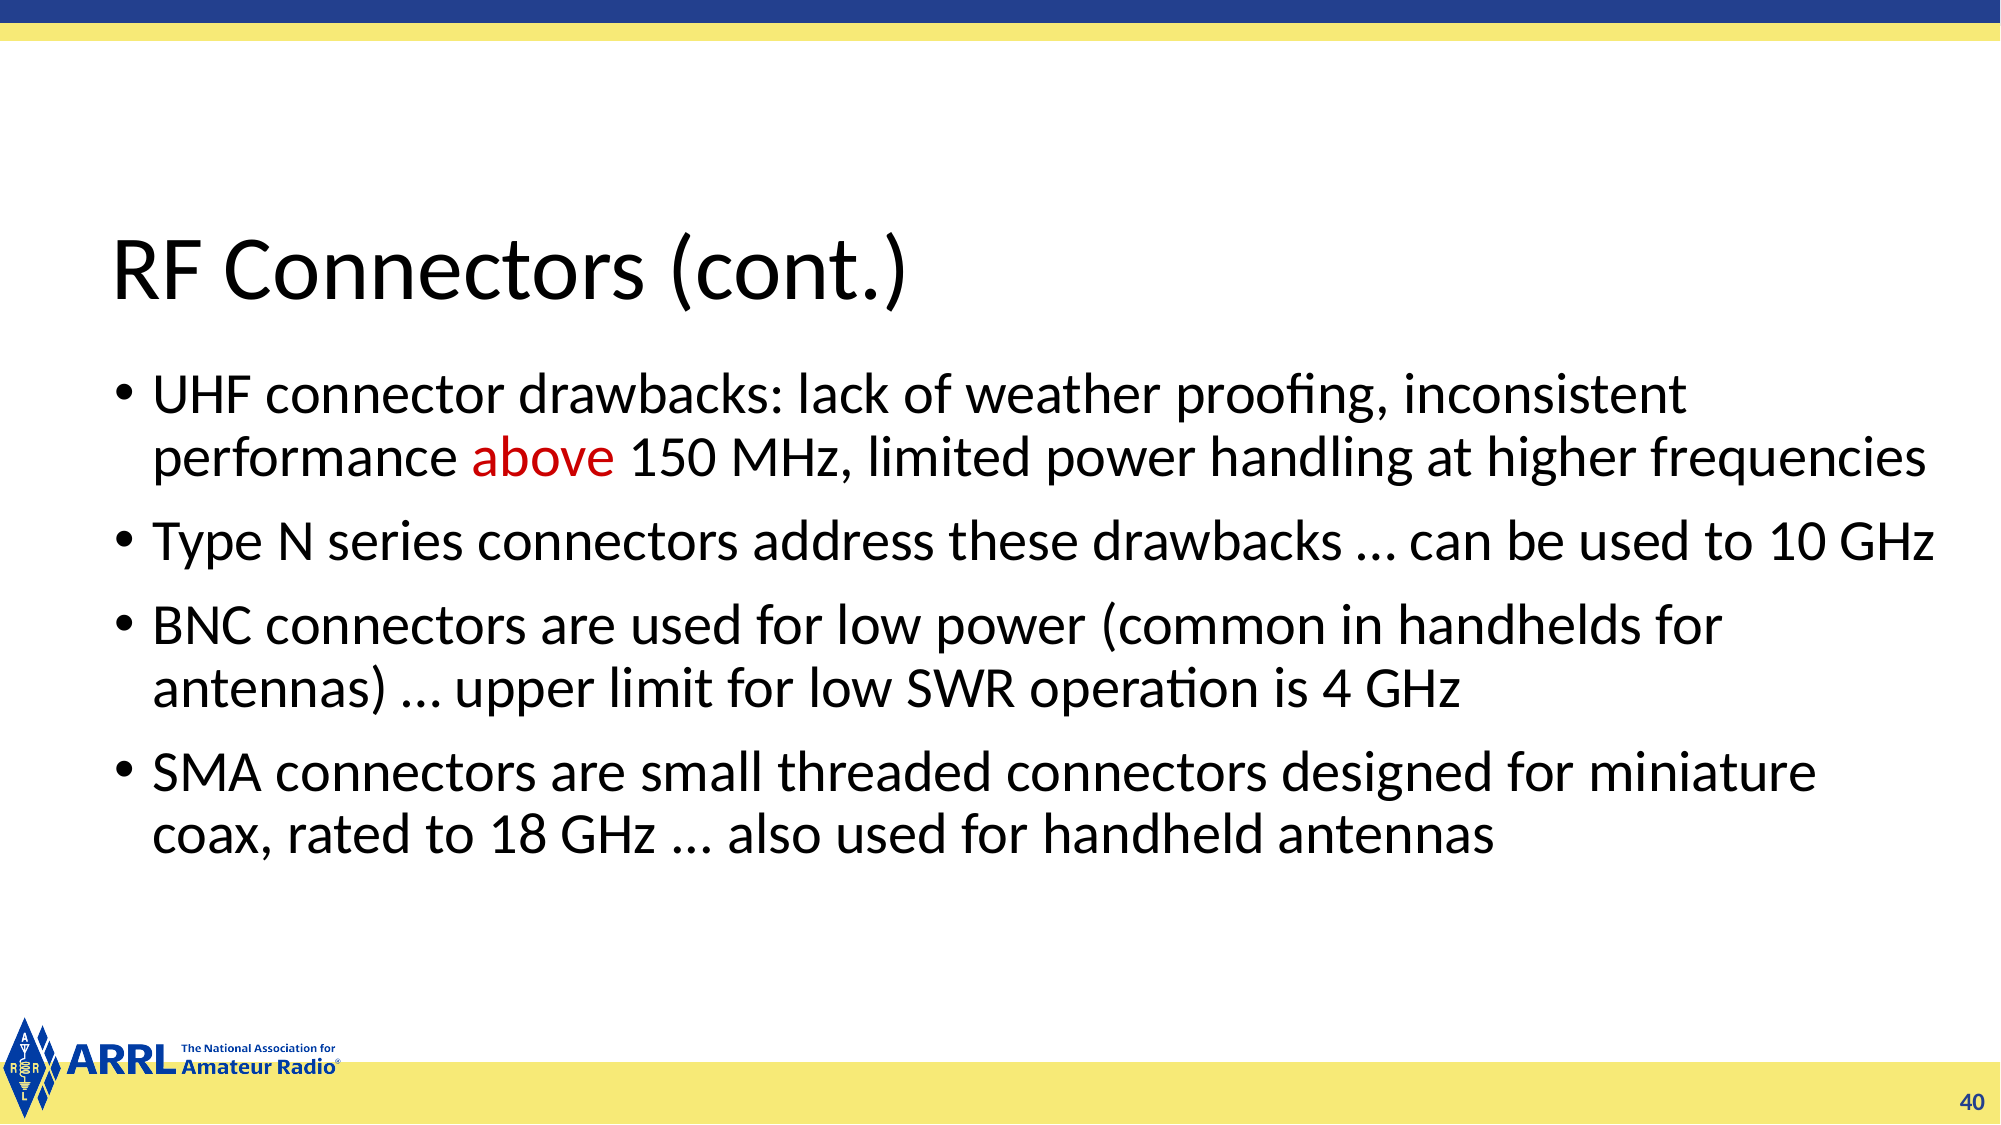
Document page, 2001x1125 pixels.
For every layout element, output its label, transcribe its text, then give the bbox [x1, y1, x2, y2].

picture [1, 1015, 342, 1121]
list UHF connector drawbacks: lack of weather proofing, inconsistent performance above 150 MHz, limited power handling at higher frequencies Type N series connectors address these drawbacks … can be used to 10 GHz BNC connectors are used for low power (common in handhelds for antennas) … upper limit for low SWR operation is 4 GHz SMA connectors are small threaded connectors designed for miniature coax, rated to 18 GHz ... also used for handheld antennas [99, 355, 1963, 1050]
title RF Connectors (cont.) [96, 212, 1897, 356]
